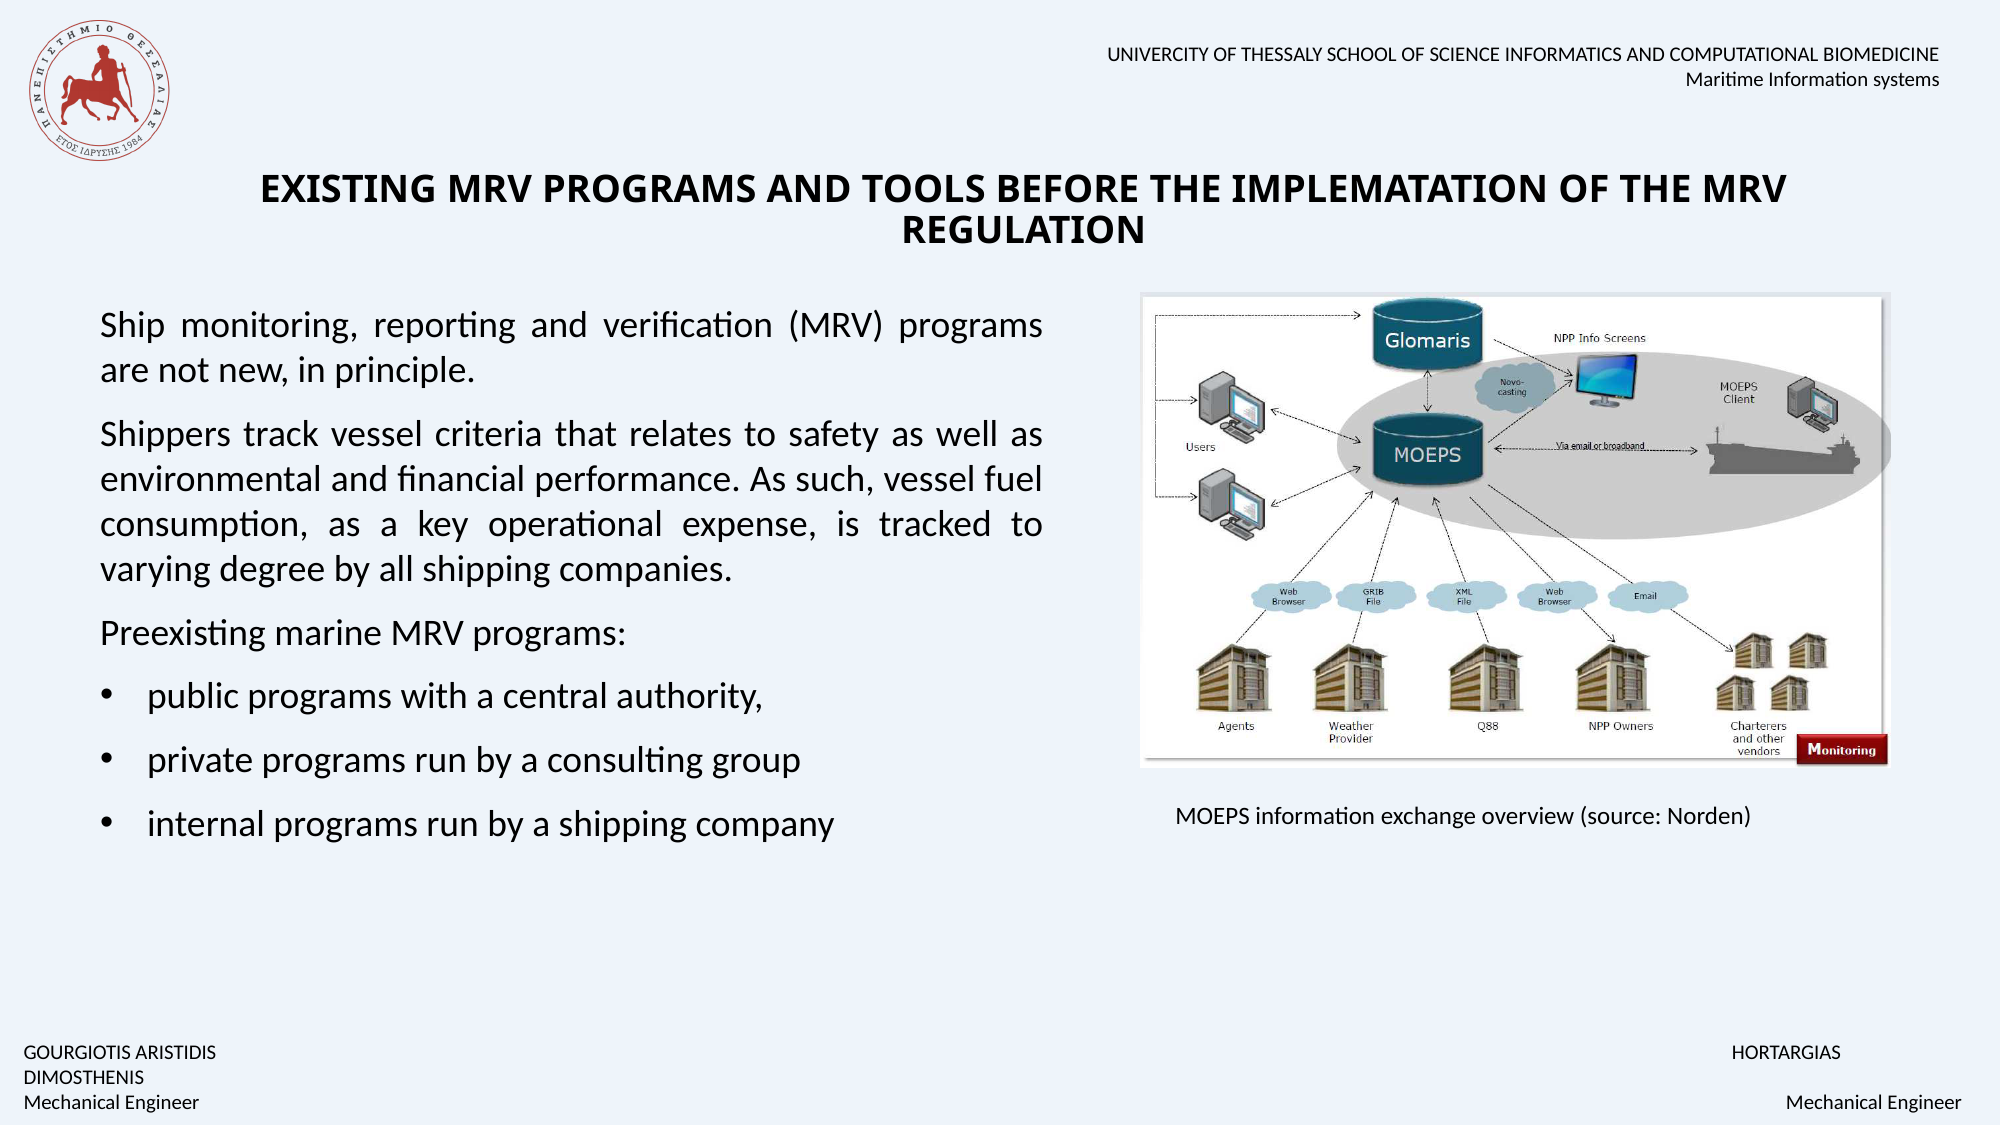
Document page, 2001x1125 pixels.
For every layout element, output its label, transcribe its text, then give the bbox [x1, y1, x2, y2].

title EXISTING MRV PROGRAMS AND TOOLS BEFORE THE IMPLEMATATION OF THE MRV REGULATION [139, 161, 1909, 260]
picture [27, 20, 172, 162]
text_box GOURGIOTIS ARISTIDIS HORTARGIAS DIMOSTHENIS Mechanical Engineer Mechanical Engineer [8, 1031, 1984, 1121]
picture [1140, 292, 1891, 768]
text_box MOEPS information exchange overview (source: Norden) [1152, 779, 1880, 840]
text_box Ship monitoring, reporting and verification (MRV) programs are not new, in principle. Shippers track vessel criteria that relates to safety as well as environmental and financial performance. As such, vessel fuel consumption, as a key operational expense, is tracked to varying degree by all shipping companies. Preexisting marine MRV programs: public programs with a central authority, private programs run by a consulting group internal programs run by a shipping company [85, 292, 1059, 852]
text_box UNIVERCITY OF THESSALY SCHOOL OF SCIENCE INFORMATICS AND COMPUTATIONAL BIOMEDICINE Maritime Information systems [229, 32, 1955, 98]
